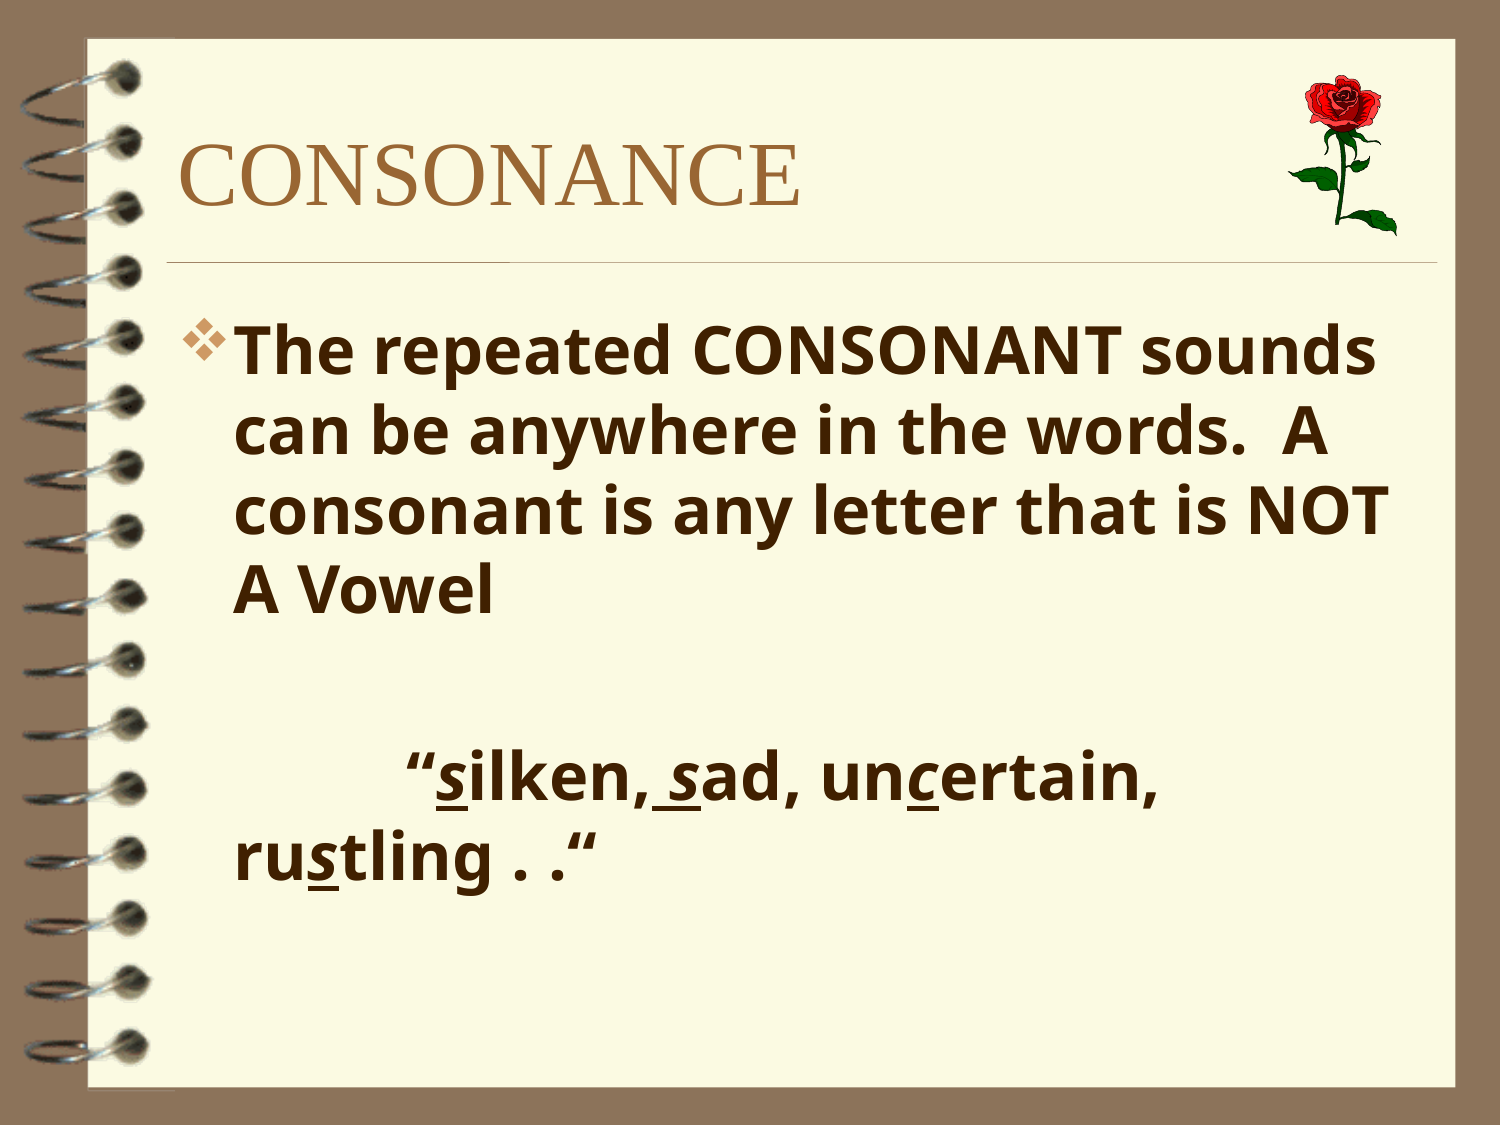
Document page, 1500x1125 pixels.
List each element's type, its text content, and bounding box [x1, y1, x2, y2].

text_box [1287, 74, 1398, 237]
title CONSONANCE [162, 74, 1438, 263]
picture [0, 0, 175, 1125]
list The repeated CONSONANT sounds can be anywhere in the words. A consonant is any letter that is NOT A Vowel “silken, sad, uncertain, rustling . .“ [162, 299, 1438, 976]
